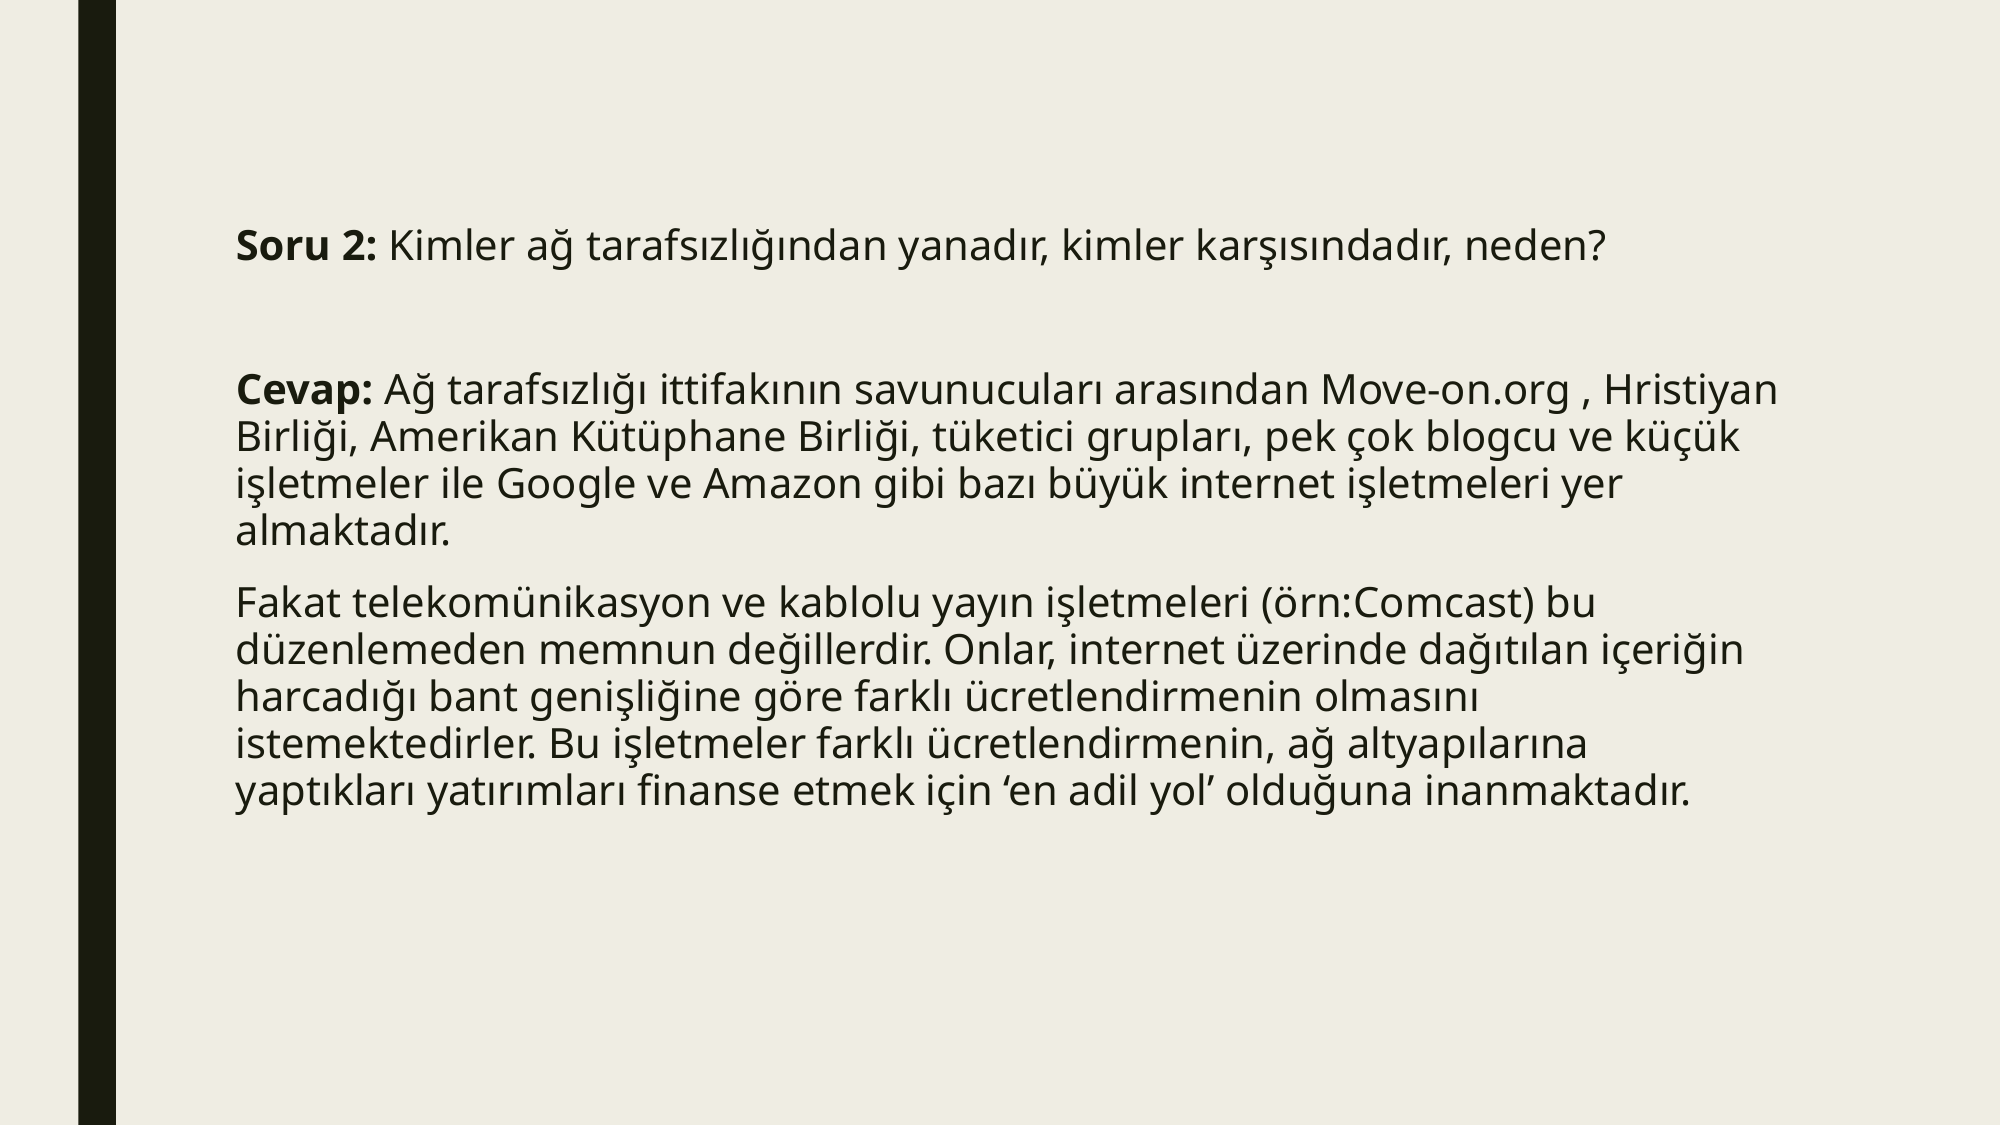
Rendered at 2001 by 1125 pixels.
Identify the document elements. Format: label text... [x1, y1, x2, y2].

list Soru 2: Kimler ağ tarafsızlığından yanadır, kimler karşısındadır, neden? Cevap: Ağ tarafsızlığı ittifakının savunucuları arasından Move-on.org , Hristiyan Birliği, Amerikan Kütüphane Birliği, tüketici grupları, pek çok blogcu ve küçük işletmeler ile Google ve Amazon gibi bazı büyük internet işletmeleri yer almaktadır. Fakat telekomünikasyon ve kablolu yayın işletmeleri (örn:Comcast) bu düzenlemeden memnun değillerdir. Onlar, internet üzerinde dağıtılan içeriğin harcadığı bant genişliğine göre farklı ücretlendirmenin olmasını istemektedirler. Bu işletmeler farklı ücretlendirmenin, ağ altyapılarına yaptıkları yatırımları finanse etmek için ‘en adil yol’ olduğuna inanmaktadır. [220, 215, 1796, 803]
